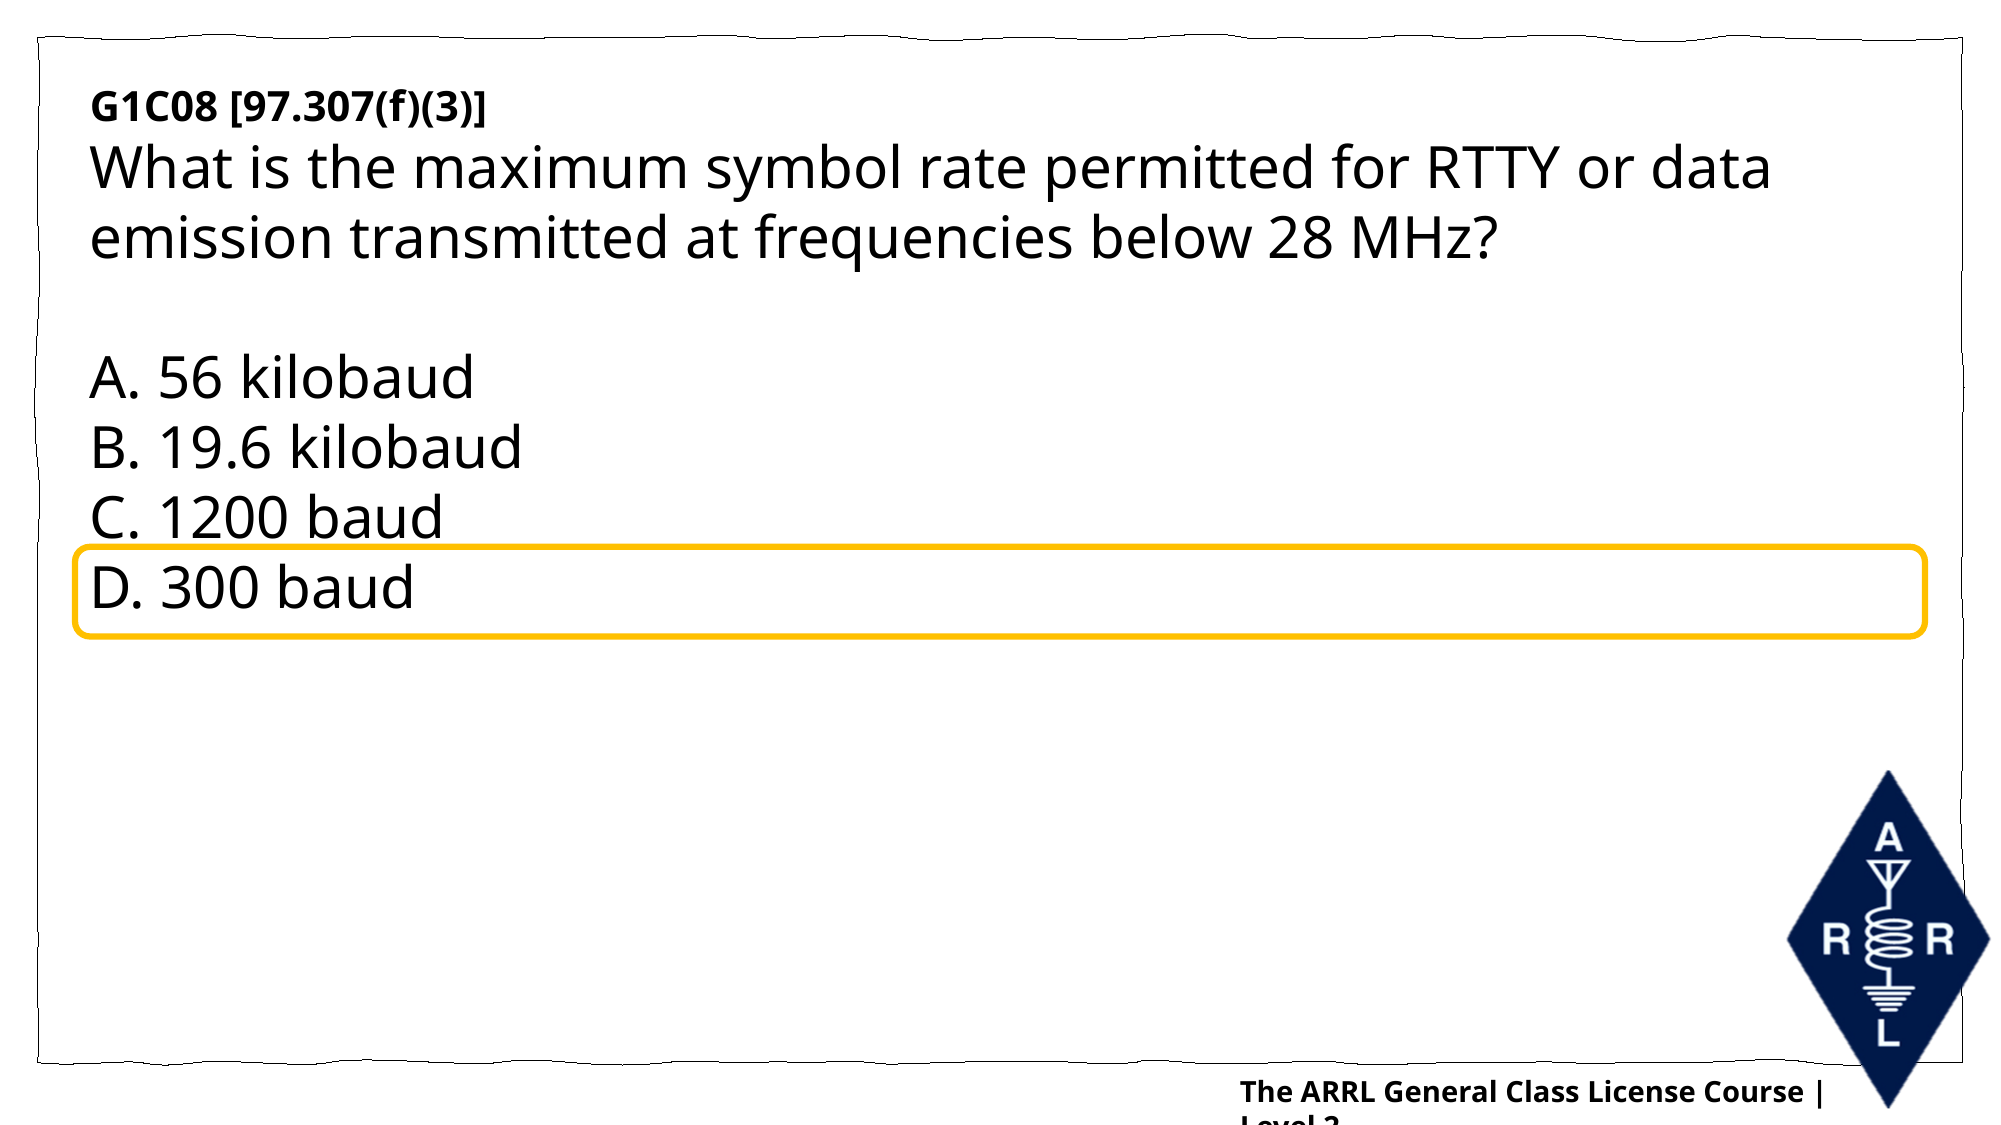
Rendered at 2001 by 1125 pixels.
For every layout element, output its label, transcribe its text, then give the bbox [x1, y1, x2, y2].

text_box [73, 545, 1927, 638]
text_box G1C08 [97.307(f)(3)] What is the maximum symbol rate permitted for RTTY or data emission transmitted at frequencies below 28 MHz? A. 56 kilobaud B. 19.6 kilobaud C. 1200 baud D. 300 baud [75, 72, 1850, 553]
picture [1773, 752, 1999, 1125]
